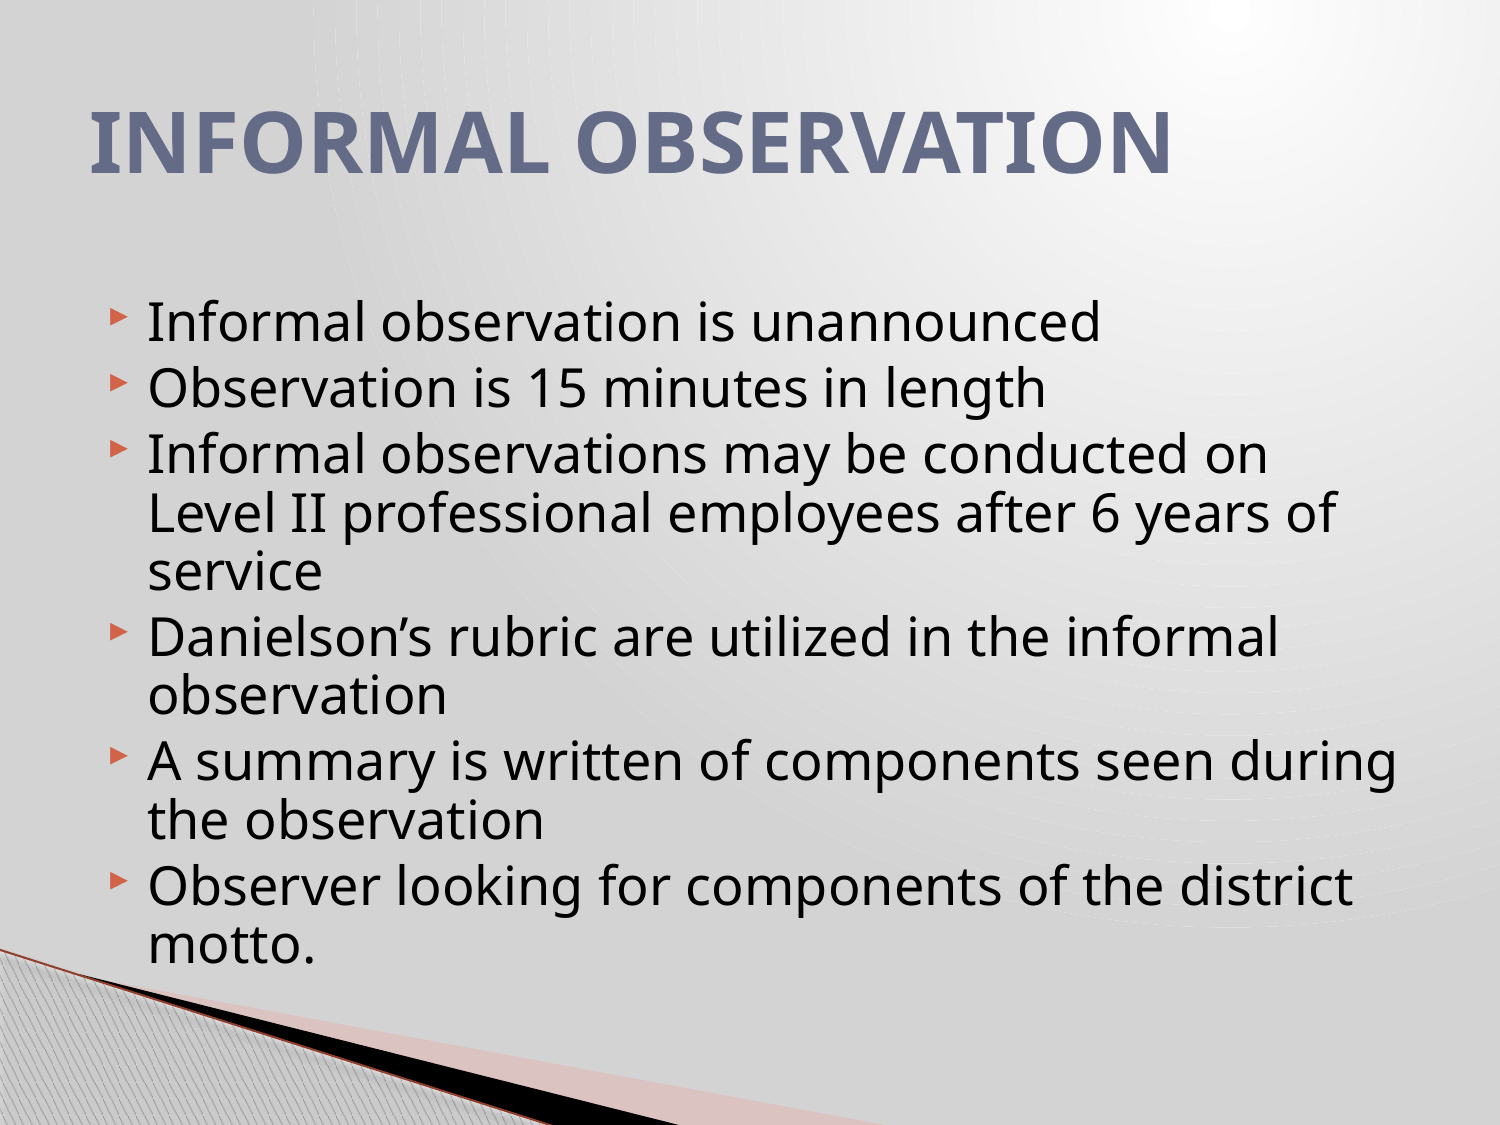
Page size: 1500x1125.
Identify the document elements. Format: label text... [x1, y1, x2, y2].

title INFORMAL OBSERVATION [75, 45, 1425, 233]
list Informal observation is unannounced Observation is 15 minutes in length Informal observations may be conducted on Level II professional employees after 6 years of service Danielson’s rubric are utilized in the informal observation A summary is written of components seen during the observation Observer looking for components of the district motto. [75, 287, 1425, 986]
